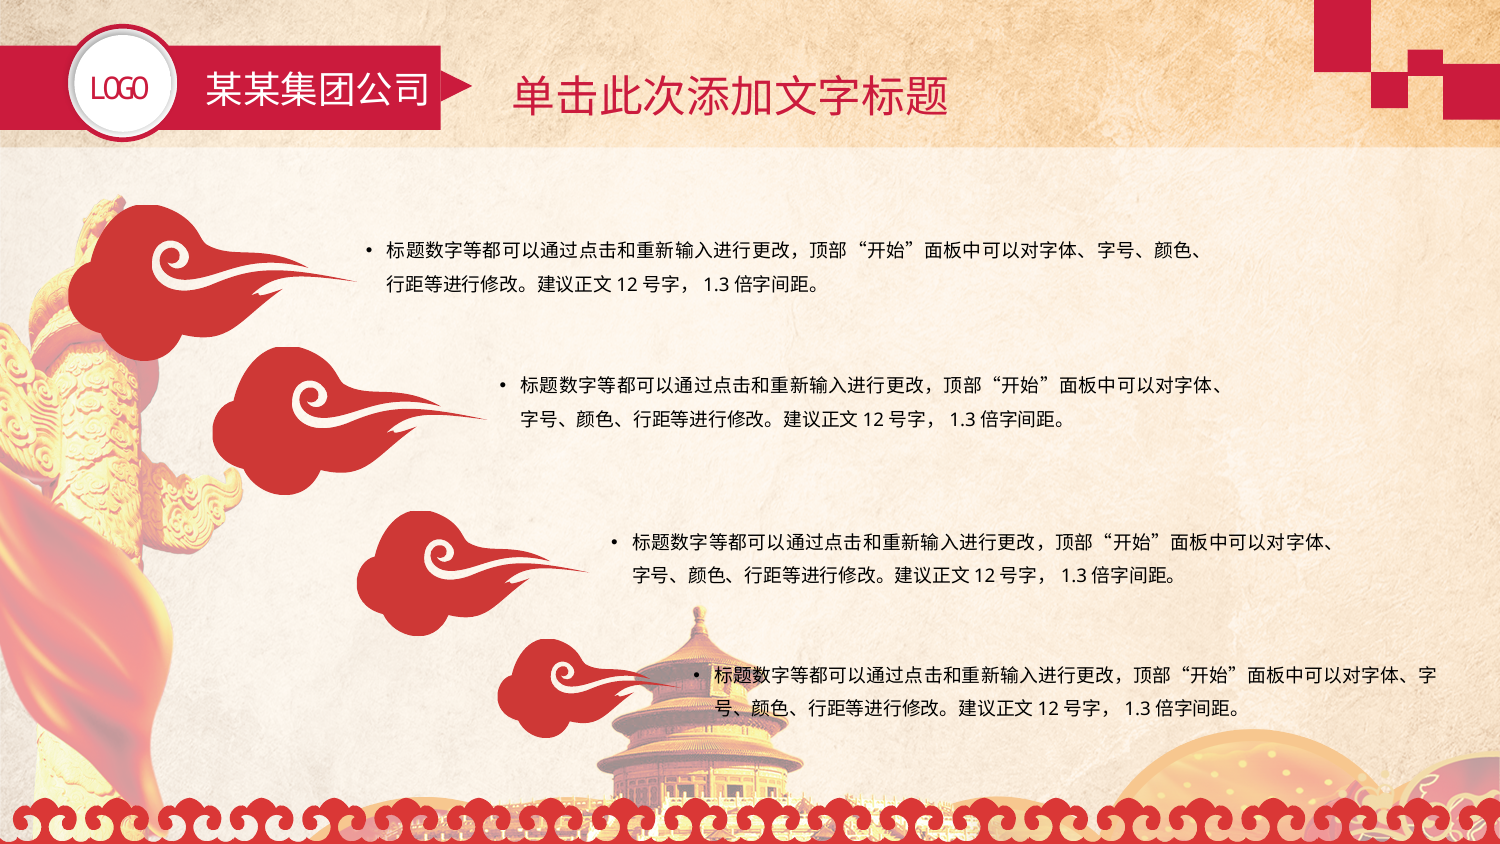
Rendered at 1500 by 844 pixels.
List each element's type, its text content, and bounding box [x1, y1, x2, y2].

picture [497, 639, 681, 738]
picture [356, 511, 590, 636]
picture [0, 0, 1500, 147]
picture [1371, 0, 1500, 72]
picture [68, 205, 488, 495]
text_box 标题数字等都可以通过点击和重新输入进行更改，顶部“开始”面板中可以对字体、字号、颜色、行距等进行修改。建议正文12号字，1.3倍字间距。 [357, 222, 1205, 301]
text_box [0, 796, 1500, 844]
text_box 标题数字等都可以通过点击和重新输入进行更改，顶部“开始”面板中可以对字体、字号、颜色、行距等进行修改。建议正文12号字，1.3倍字间距。 [598, 513, 1355, 593]
text_box 标题数字等都可以通过点击和重新输入进行更改，顶部“开始”面板中可以对字体、字号、颜色、行距等进行修改。建议正文12号字，1.3倍字间距。 [488, 356, 1243, 436]
text_box 标题数字等都可以通过点击和重新输入进行更改，顶部“开始”面板中可以对字体、字号、颜色、行距等进行修改。建议正文12号字，1.3倍字间距。 [681, 646, 1449, 726]
